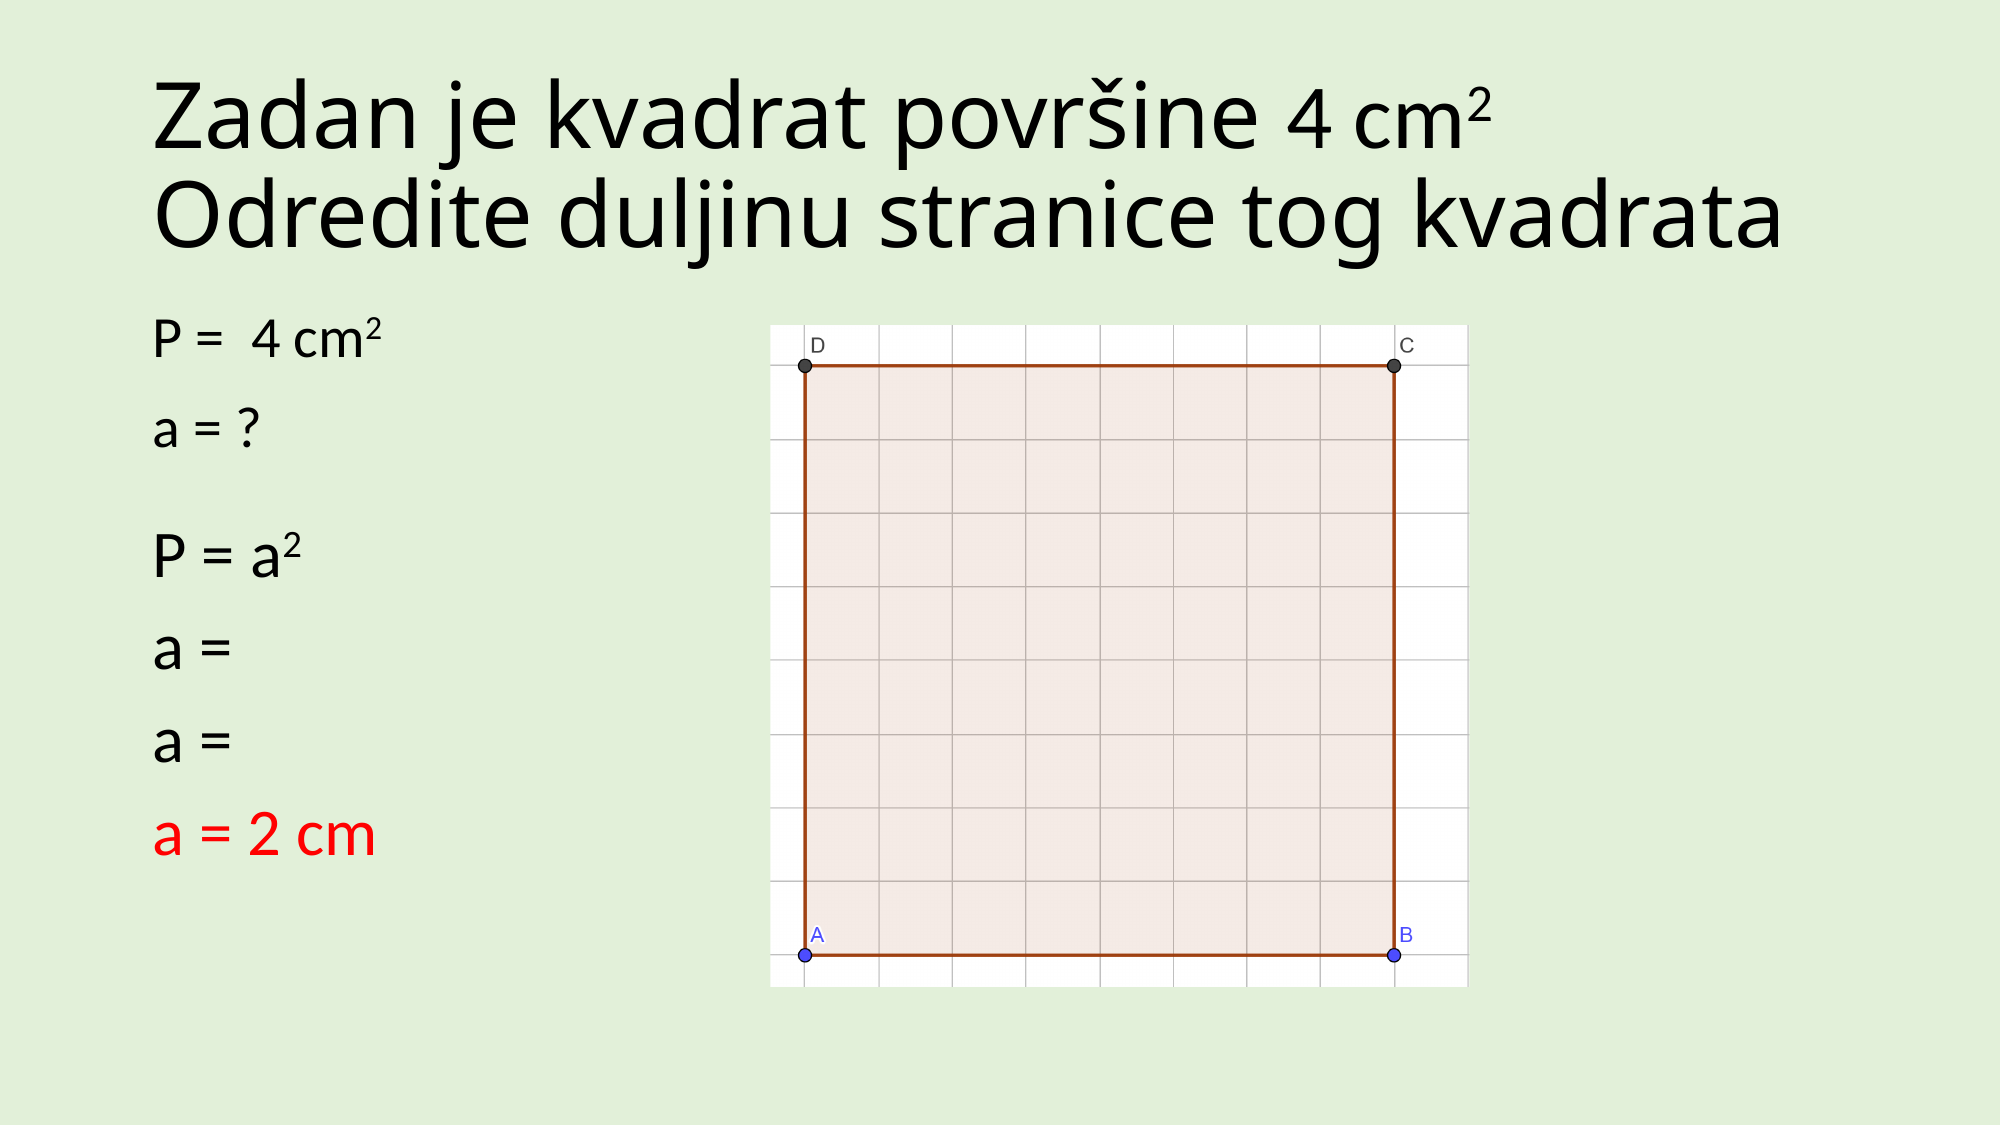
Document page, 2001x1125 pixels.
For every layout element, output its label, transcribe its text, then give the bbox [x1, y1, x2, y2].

title Zadan je kvadrat površine 4 cm2 Odredite duljinu stranice tog kvadrata [137, 59, 1863, 278]
picture [770, 325, 1470, 987]
